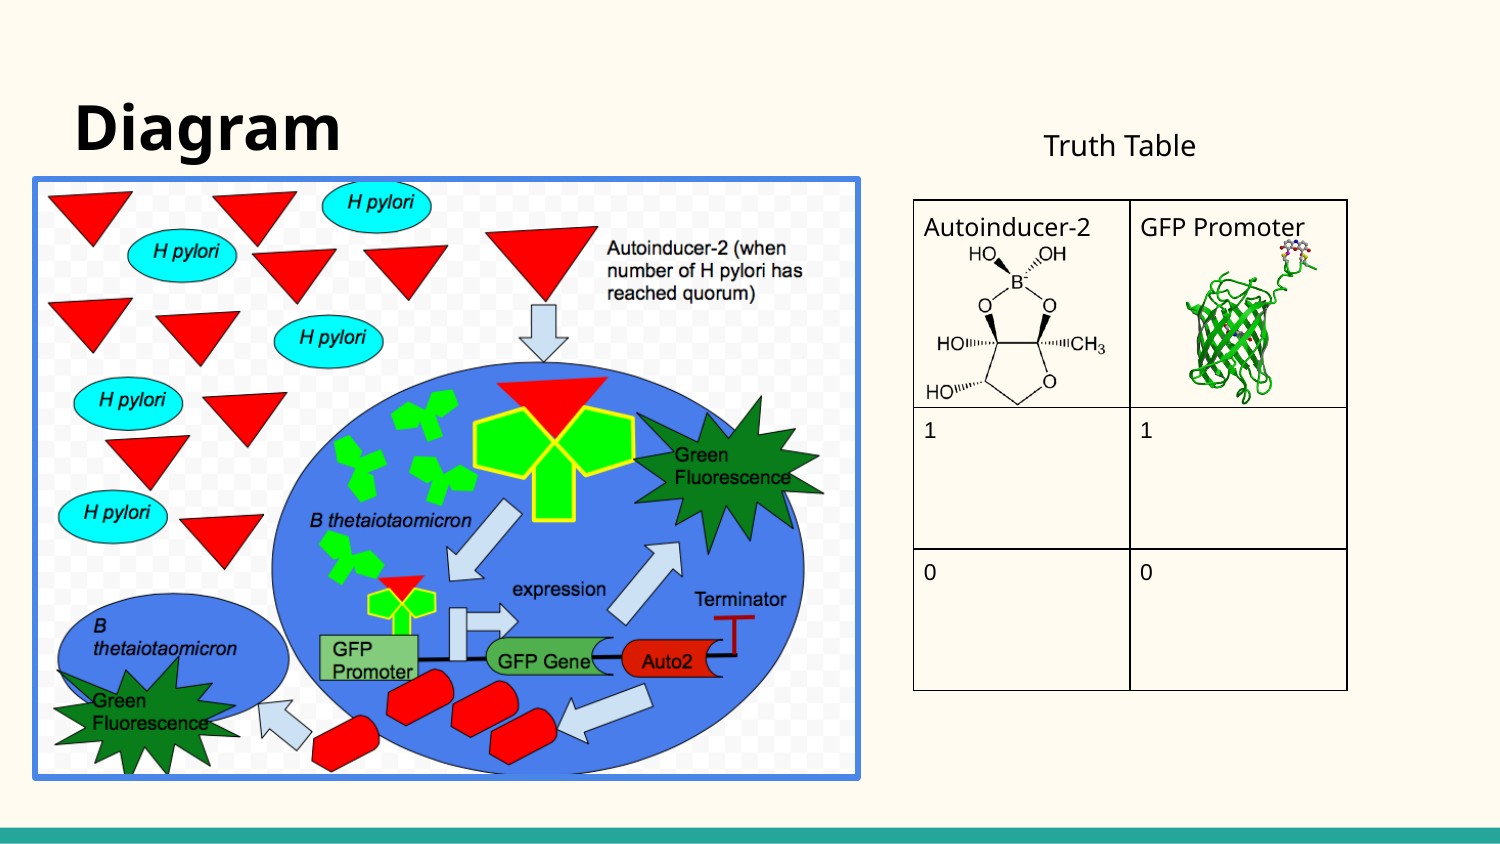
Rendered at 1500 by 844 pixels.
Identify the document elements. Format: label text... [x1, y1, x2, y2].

table_cell 1 [1131, 408, 1346, 548]
table_cell 0 [1131, 550, 1346, 690]
title Diagram [58, 72, 1457, 174]
picture [37, 181, 855, 775]
table_cell 0 [914, 550, 1129, 690]
table_header Autoinducer-2 [914, 201, 1129, 407]
text_box Truth Table [1028, 112, 1232, 214]
table_cell 1 [914, 408, 1129, 548]
picture [1143, 234, 1319, 408]
table_header GFP Promoter [1131, 201, 1346, 407]
picture [922, 244, 1108, 408]
